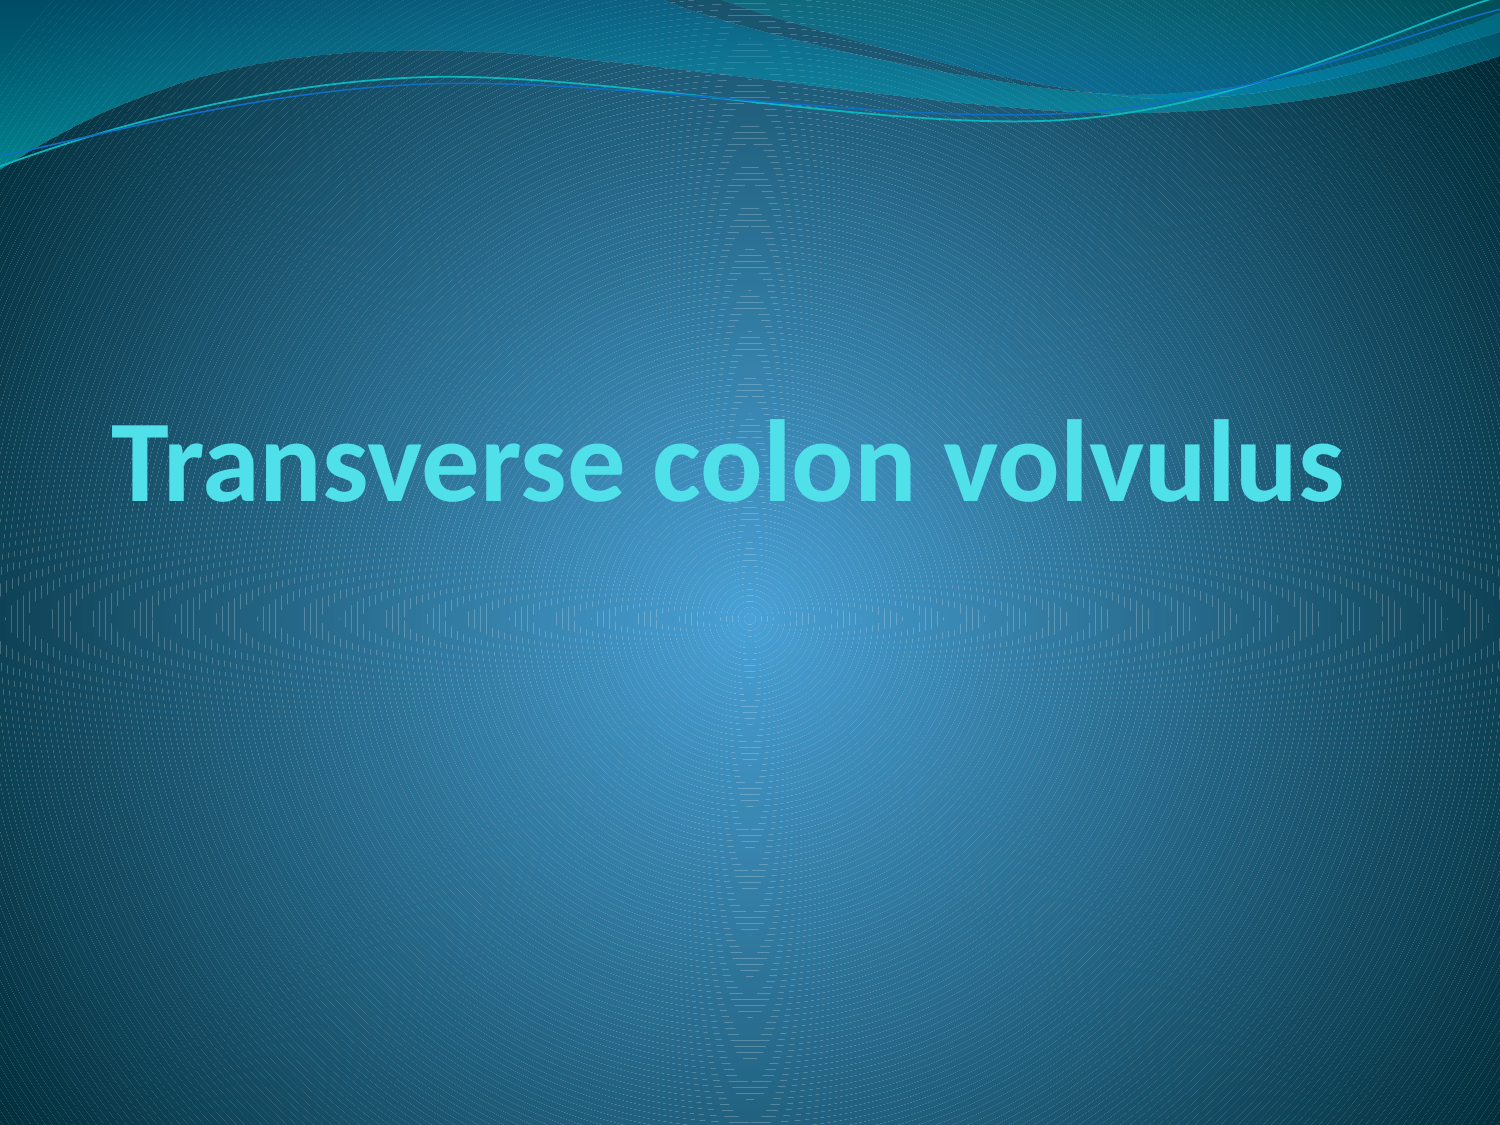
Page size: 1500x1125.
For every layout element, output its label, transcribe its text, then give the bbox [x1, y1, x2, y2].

title Transverse colon volvulus [87, 224, 1376, 525]
